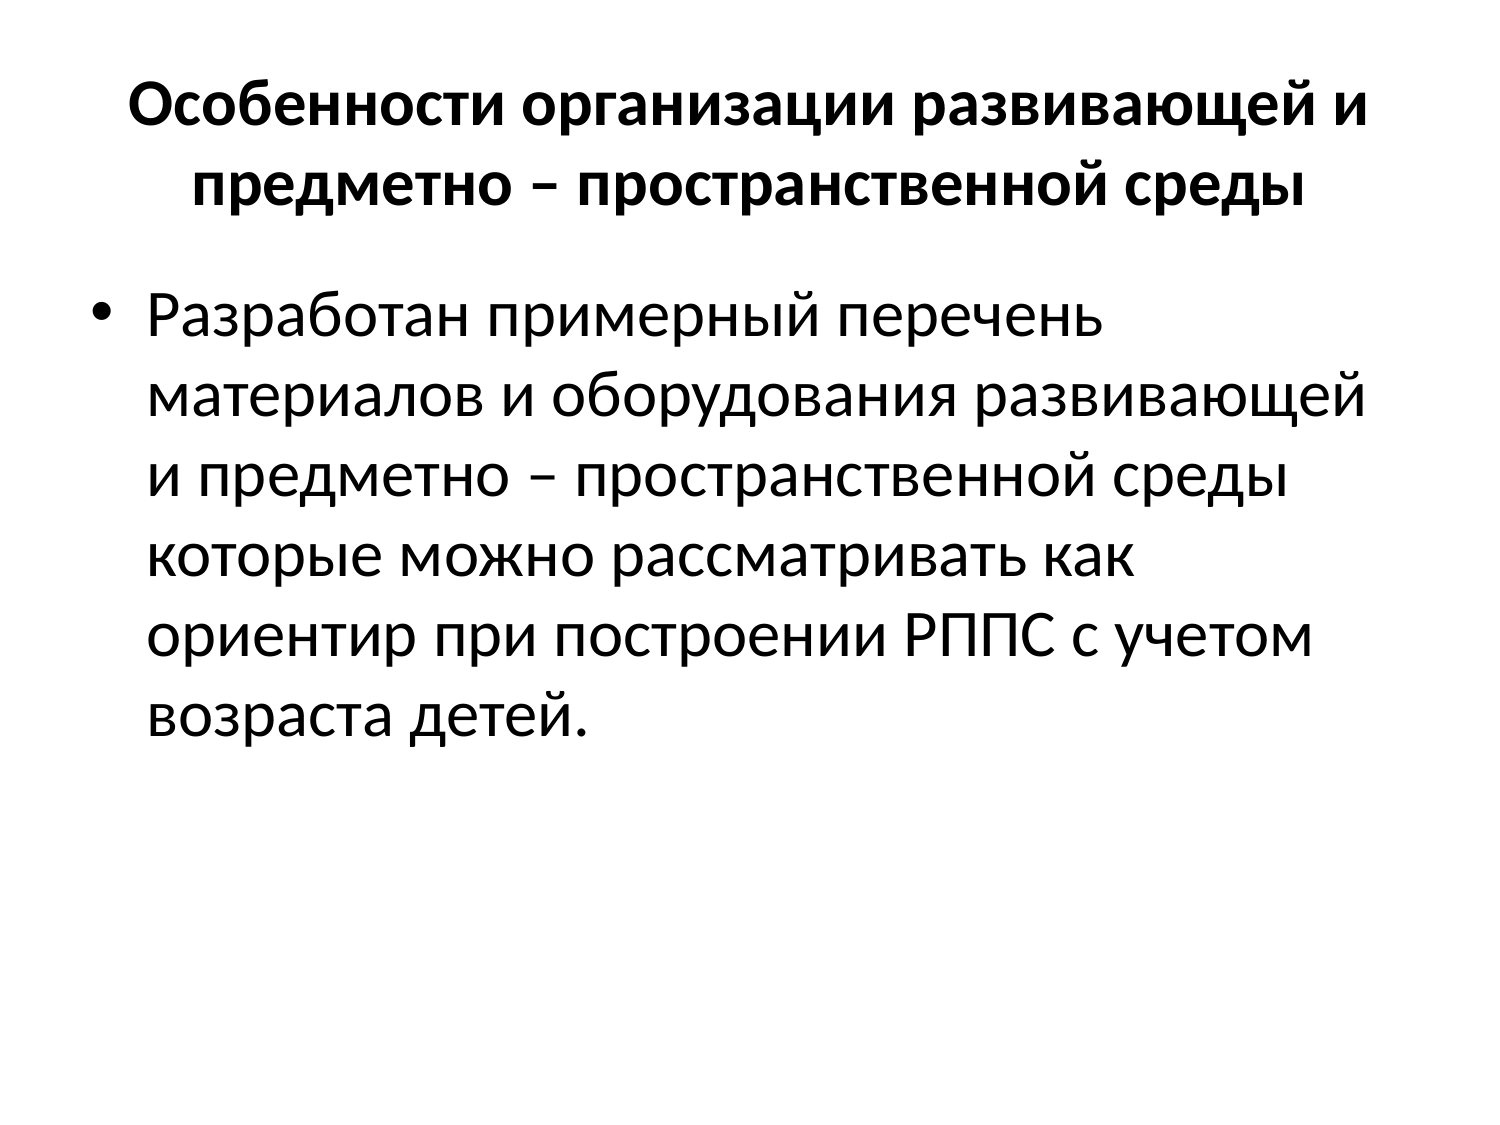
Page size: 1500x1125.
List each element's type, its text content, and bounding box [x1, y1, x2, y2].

title Особенности организации развивающей и предметно – пространственной среды [75, 45, 1425, 233]
list Разработан примерный перечень материалов и оборудования развивающей и предметно – пространственной среды которые можно рассматривать как ориентир при построении РППС с учетом возраста детей. [75, 262, 1425, 1005]
